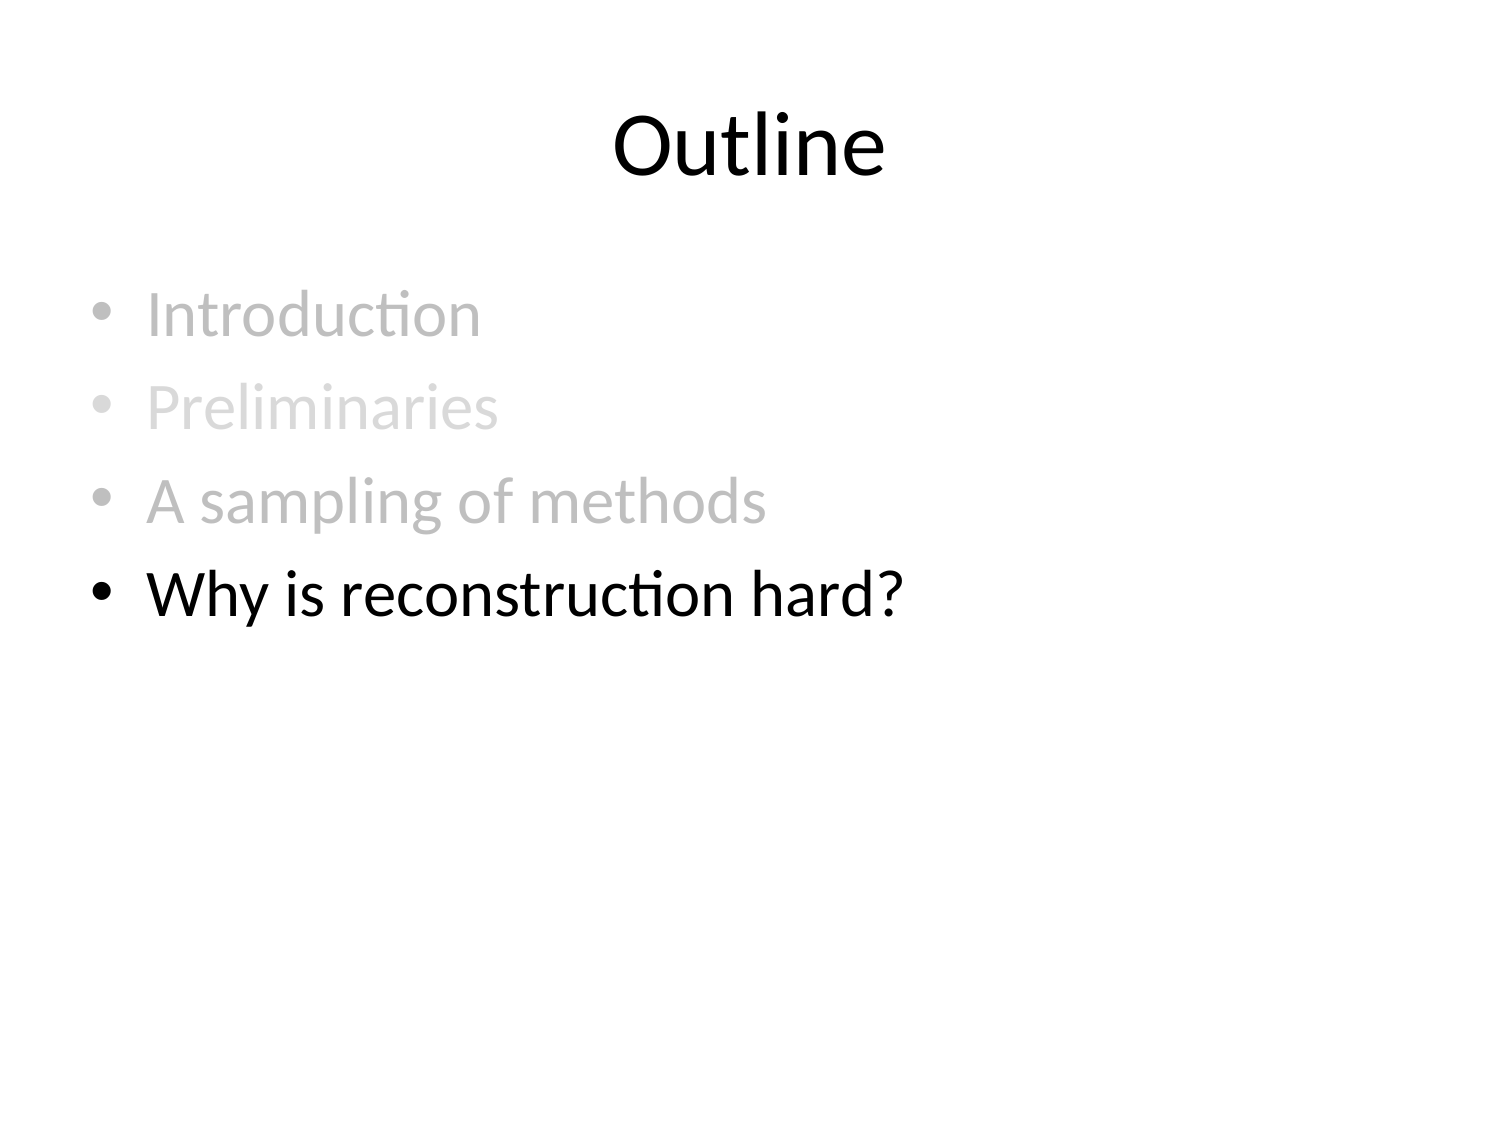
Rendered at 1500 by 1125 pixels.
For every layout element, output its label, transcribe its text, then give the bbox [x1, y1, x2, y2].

title Outline [75, 45, 1425, 233]
list Introduction Preliminaries A sampling of methods Why is reconstruction hard? [75, 262, 1425, 1005]
